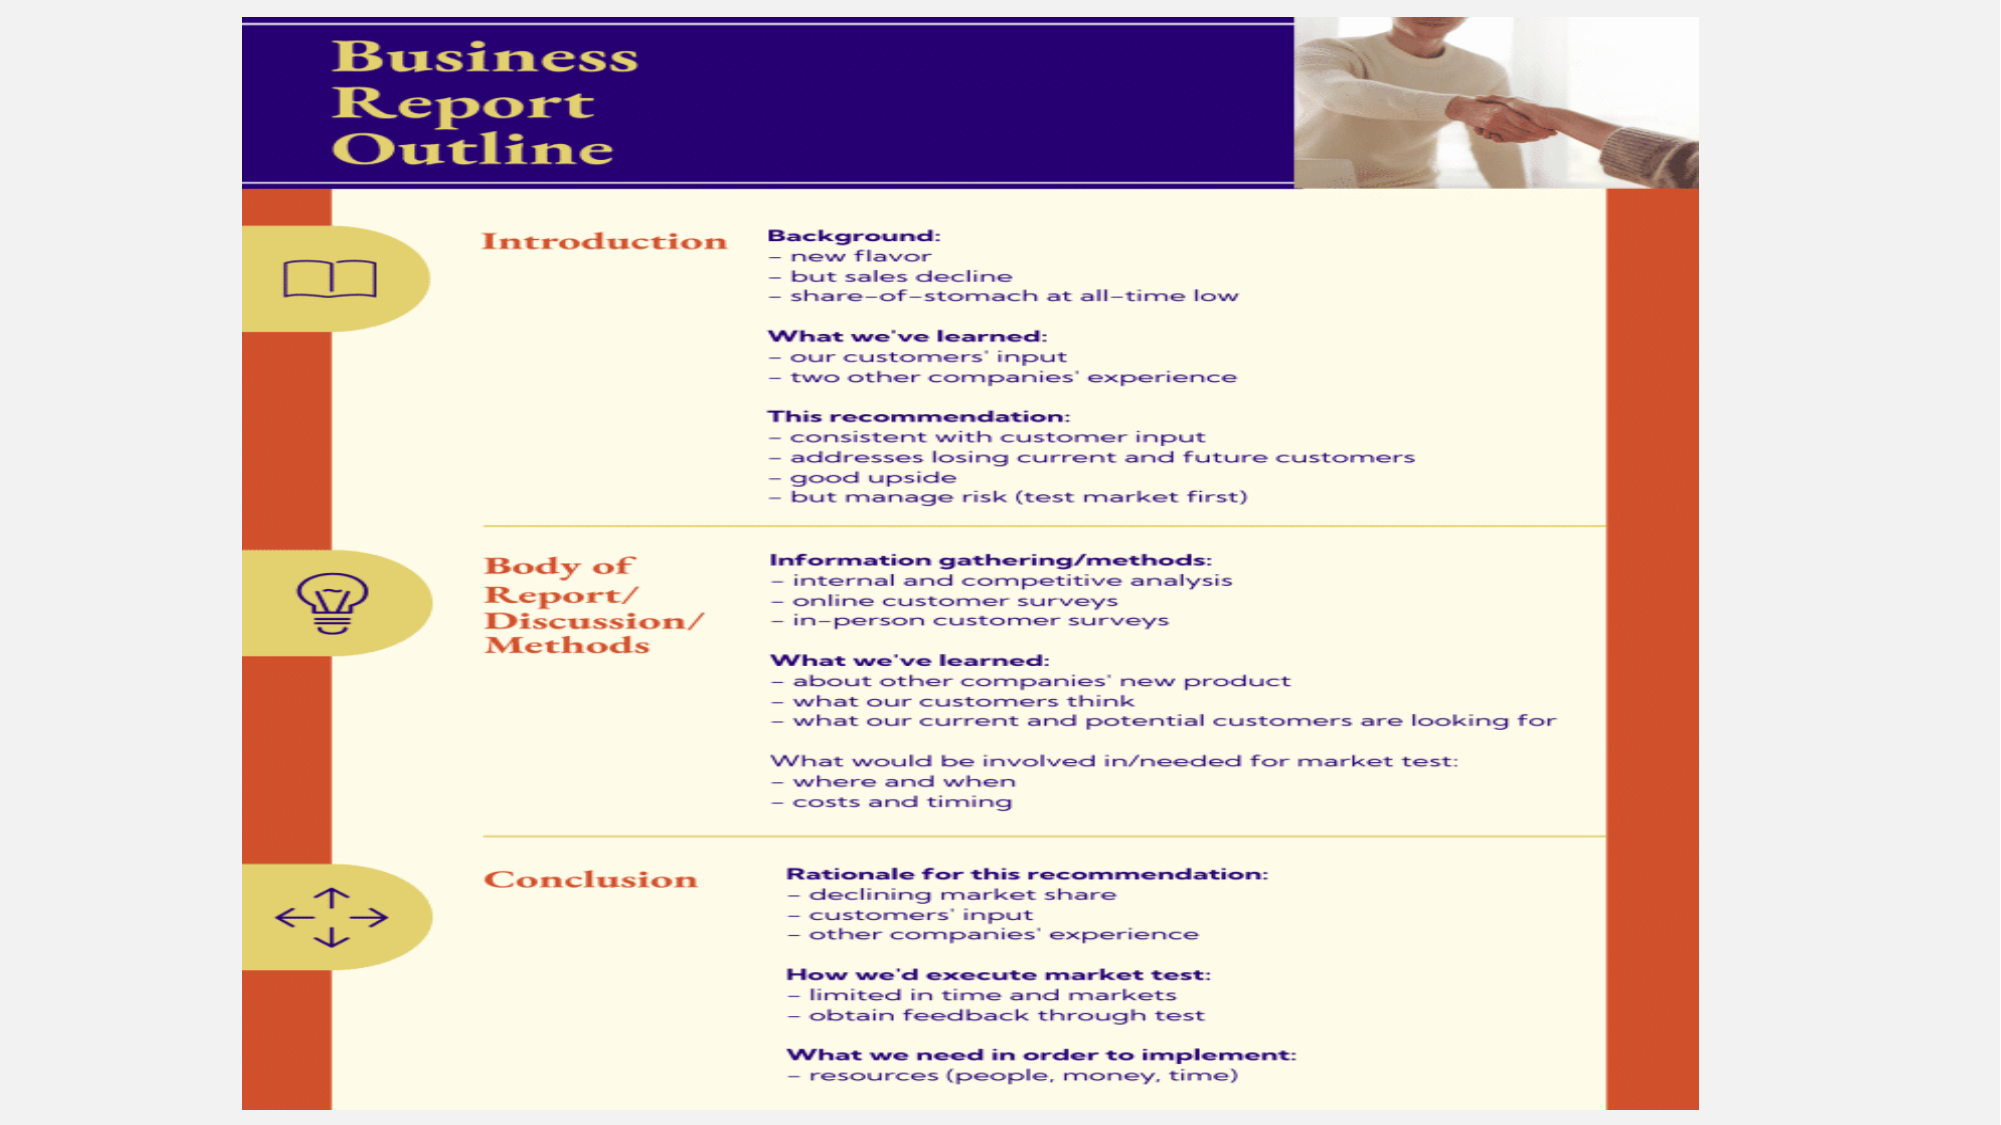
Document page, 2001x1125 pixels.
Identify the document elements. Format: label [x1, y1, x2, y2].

list [242, 17, 1699, 1110]
